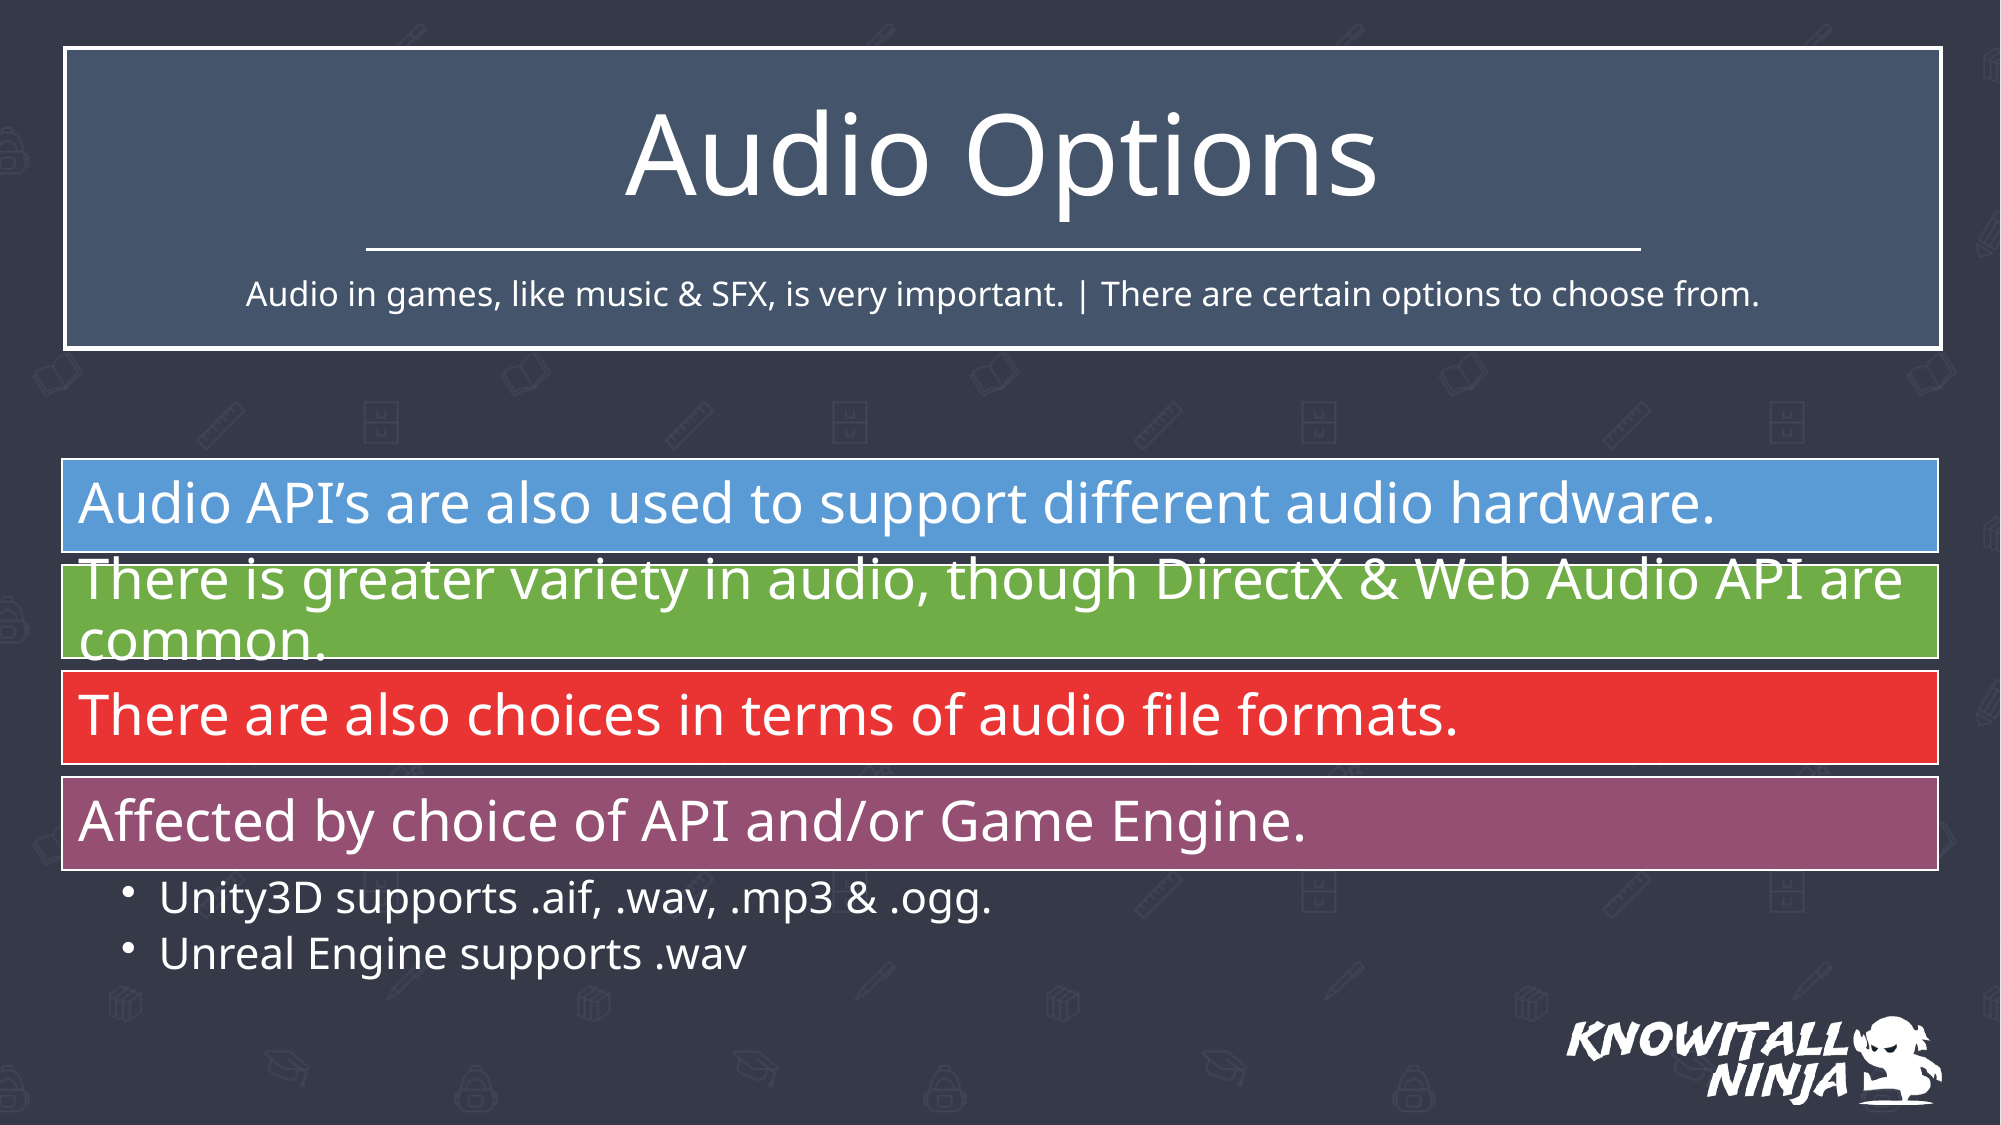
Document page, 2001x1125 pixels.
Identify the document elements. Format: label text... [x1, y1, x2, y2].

list Audio in games, like music & SFX, is very important. | There are certain options to choose from. [140, 269, 1866, 349]
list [61, 451, 1939, 992]
title Audio Options [140, 48, 1866, 269]
picture [0, 0, 2001, 1125]
